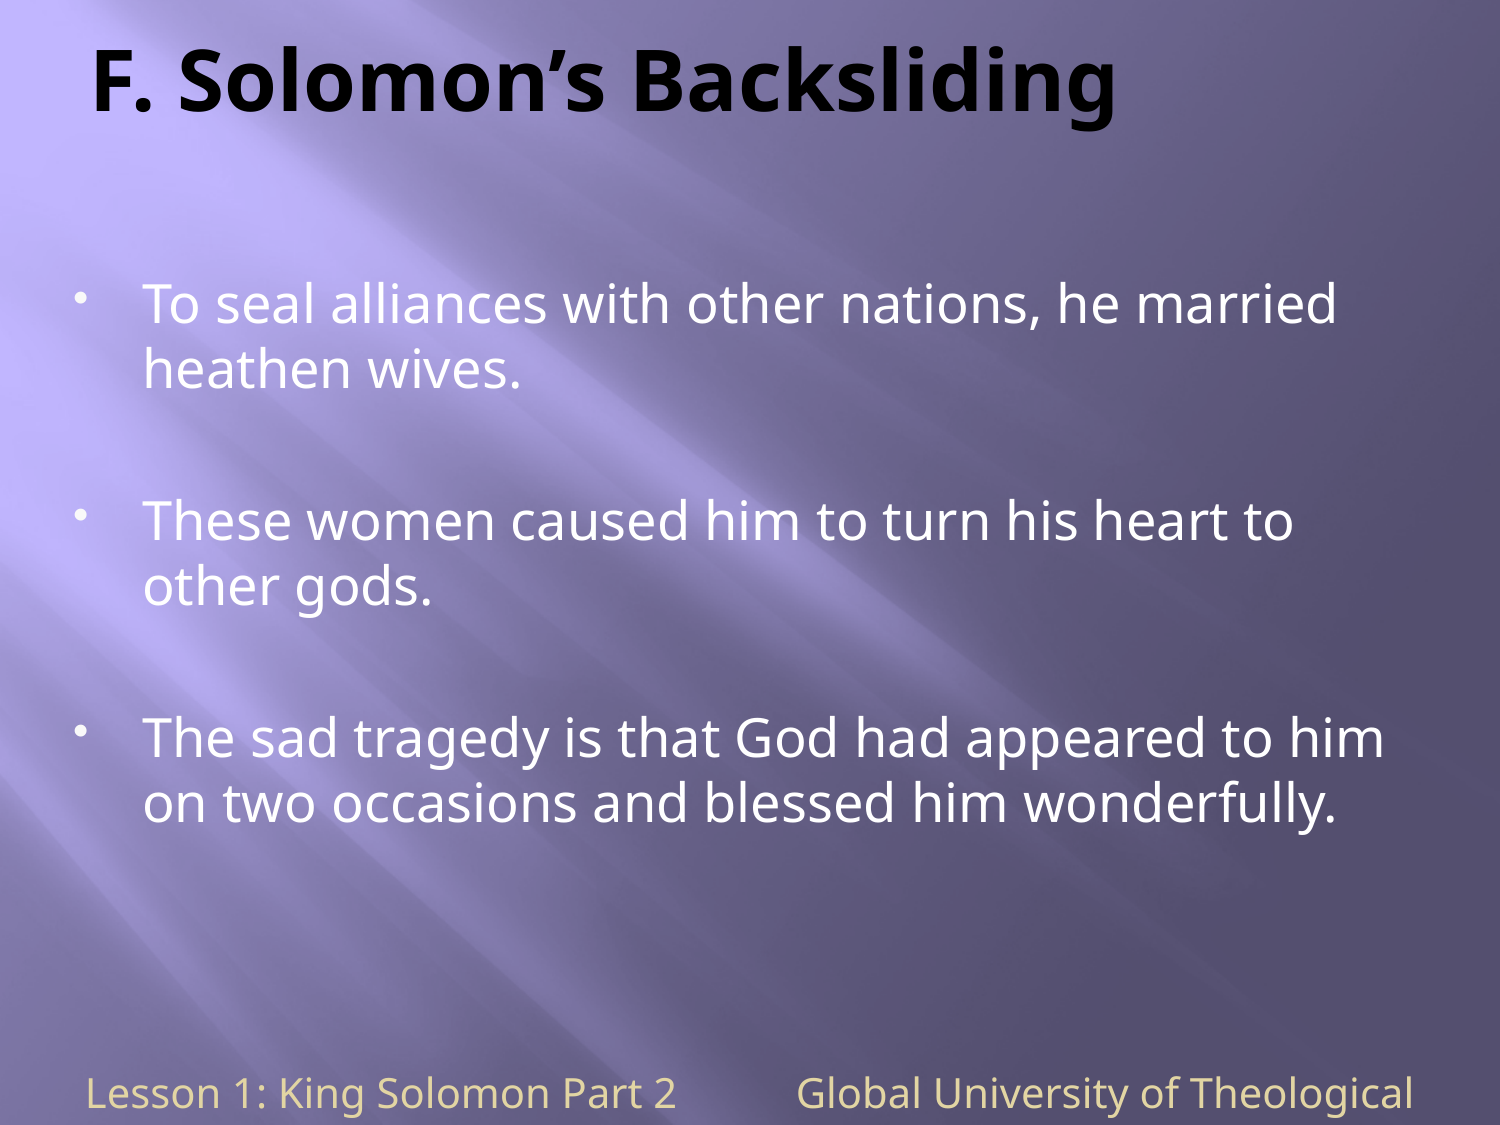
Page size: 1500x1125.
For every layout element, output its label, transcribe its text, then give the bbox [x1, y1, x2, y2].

title F. Solomon’s Backsliding [75, 0, 1425, 155]
list To seal alliances with other nations, he married heathen wives. These women caused him to turn his heart to other gods. The sad tragedy is that God had appeared to him on two occasions and blessed him wonderfully. [37, 262, 1425, 1059]
text_box Lesson 1: King Solomon Part 2 Global University of Theological Studies [0, 1059, 1500, 1125]
